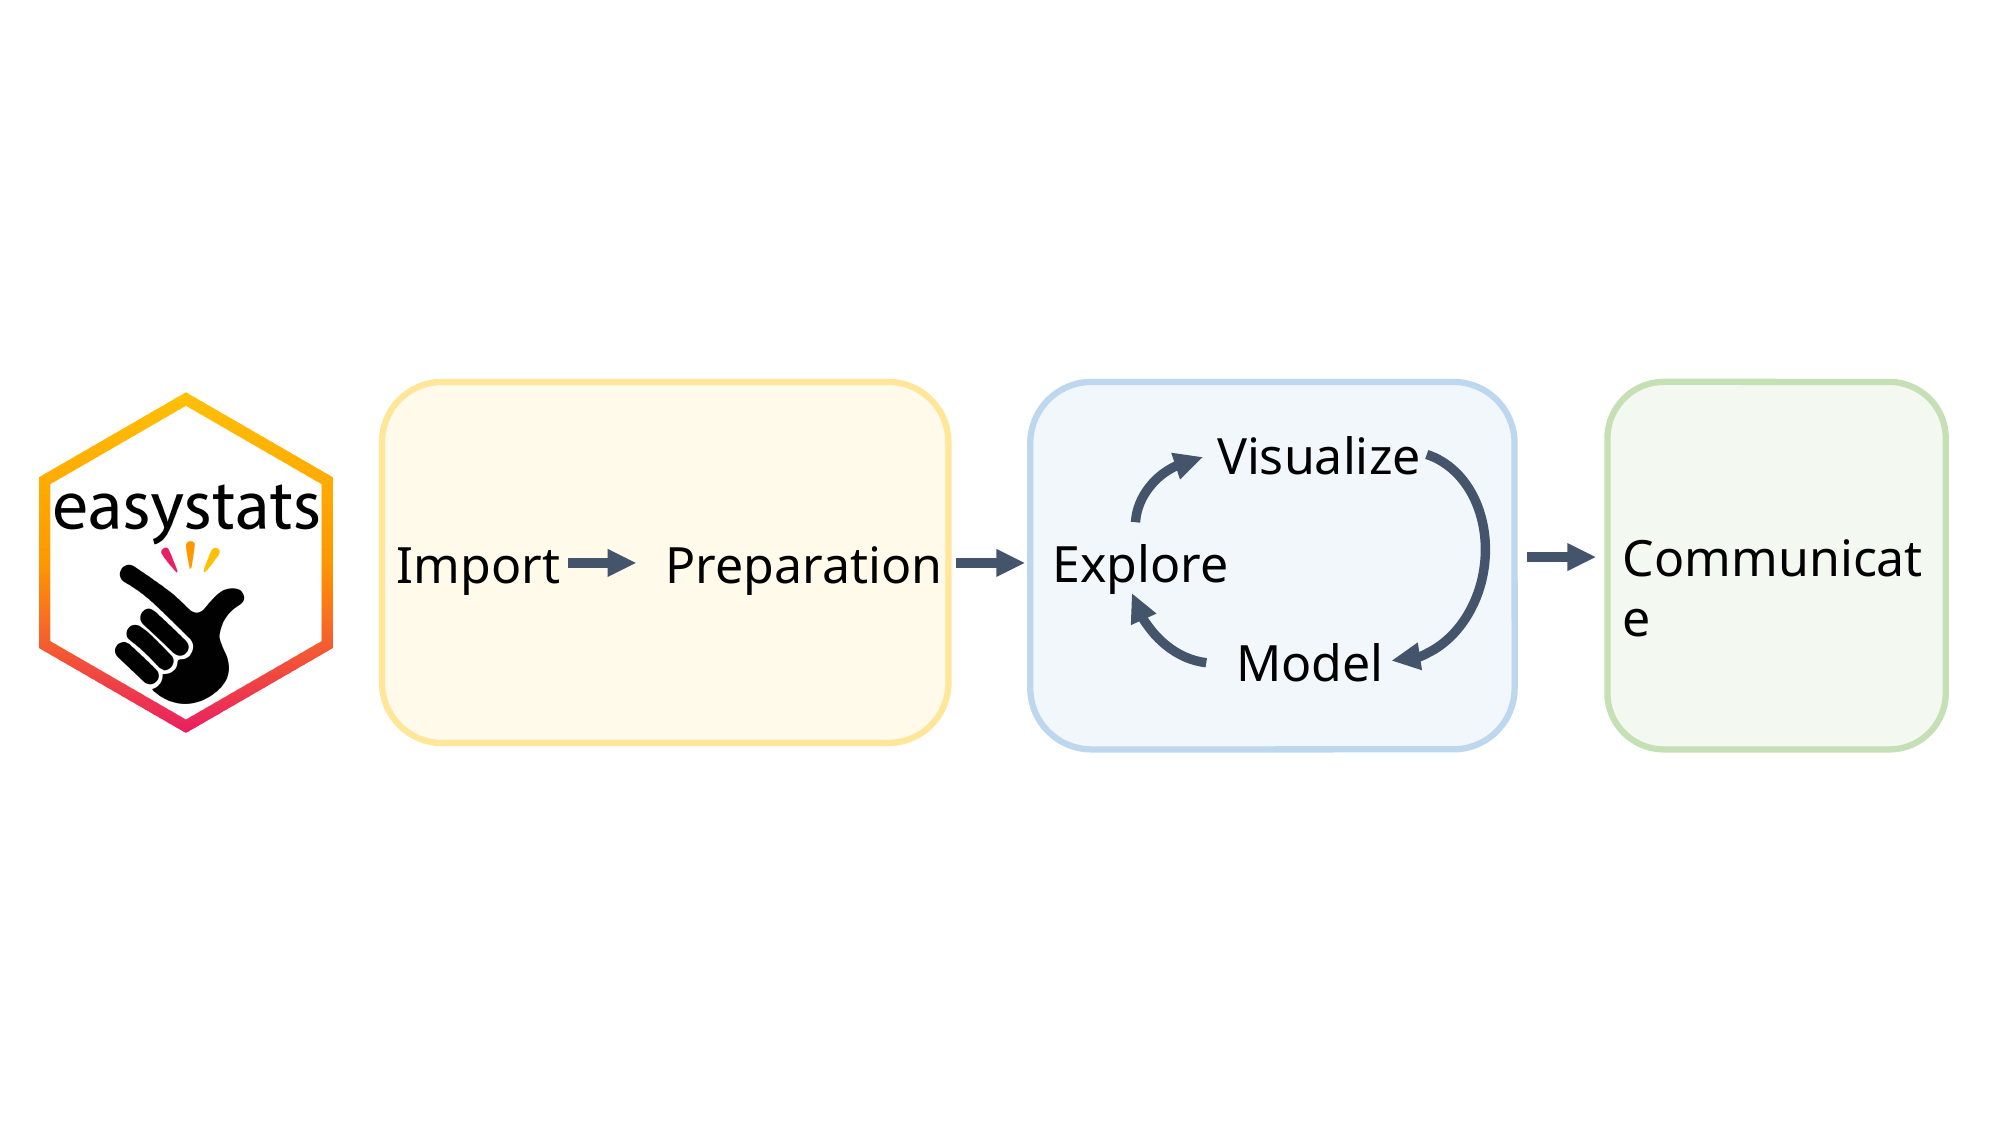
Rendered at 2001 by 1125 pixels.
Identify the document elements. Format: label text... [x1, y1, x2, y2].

text_box Model [1221, 624, 1547, 700]
text_box Preparation [650, 526, 977, 601]
text_box [1392, 453, 1486, 667]
picture [39, 392, 333, 733]
text_box Explore [1037, 524, 1363, 600]
text_box Import [381, 526, 602, 601]
text_box [1029, 380, 1515, 751]
text_box Visualize [1202, 416, 1528, 492]
text_box [1130, 565, 1208, 664]
text_box [380, 380, 950, 745]
text_box [1606, 380, 1947, 751]
text_box [1463, 492, 1516, 624]
text_box [1134, 454, 1223, 528]
text_box Communicate [1608, 519, 1958, 654]
